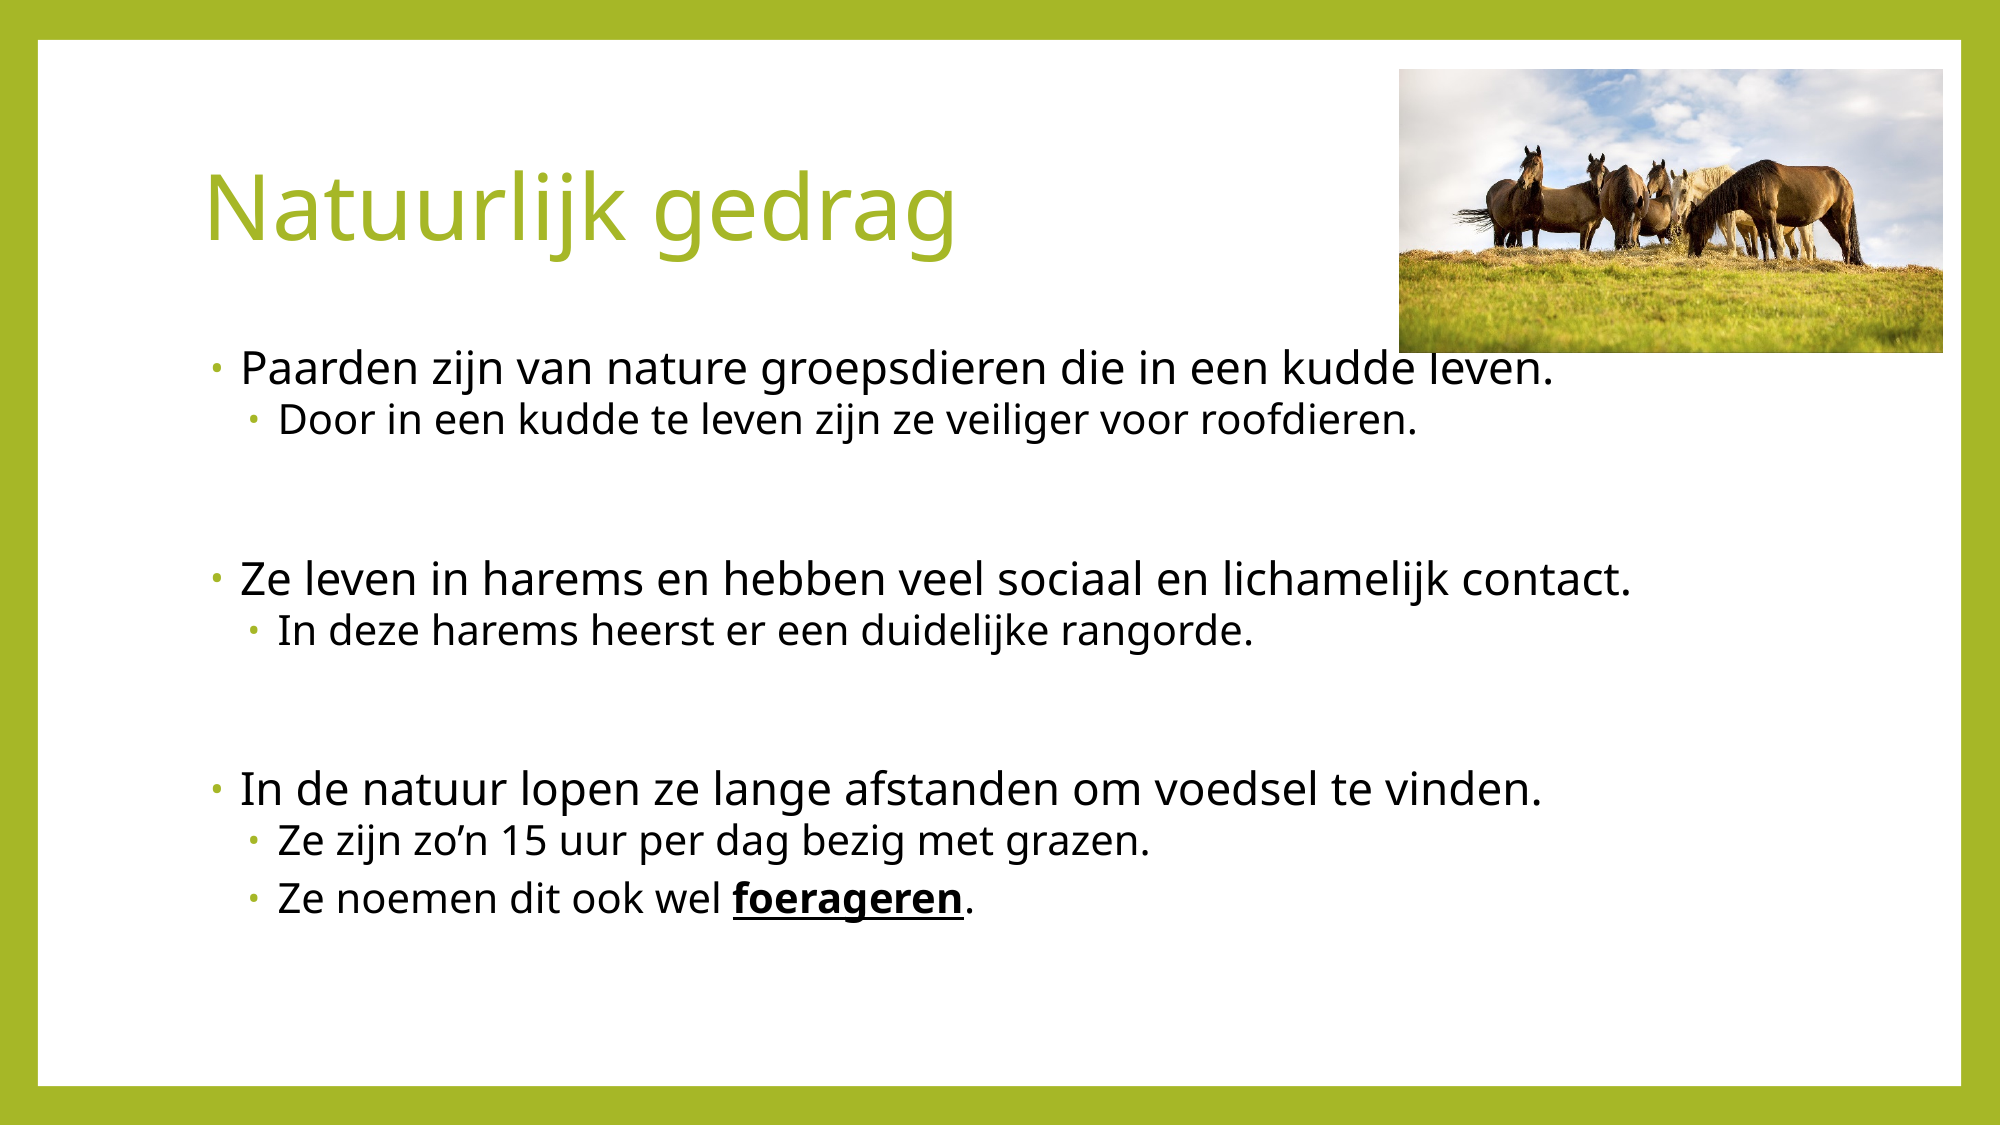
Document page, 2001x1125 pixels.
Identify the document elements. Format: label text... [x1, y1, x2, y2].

picture [1399, 69, 1943, 354]
title Natuurlijk gedrag [187, 99, 1393, 323]
list Paarden zijn van nature groepsdieren die in een kudde leven. Door in een kudde te leven zijn ze veiliger voor roofdieren. Ze leven in harems en hebben veel sociaal en lichamelijk contact. In deze harems heerst er een duidelijke rangorde. In de natuur lopen ze lange afstanden om voedsel te vinden. Ze zijn zo’n 15 uur per dag bezig met grazen. Ze noemen dit ook wel foerageren. [187, 337, 1808, 1000]
